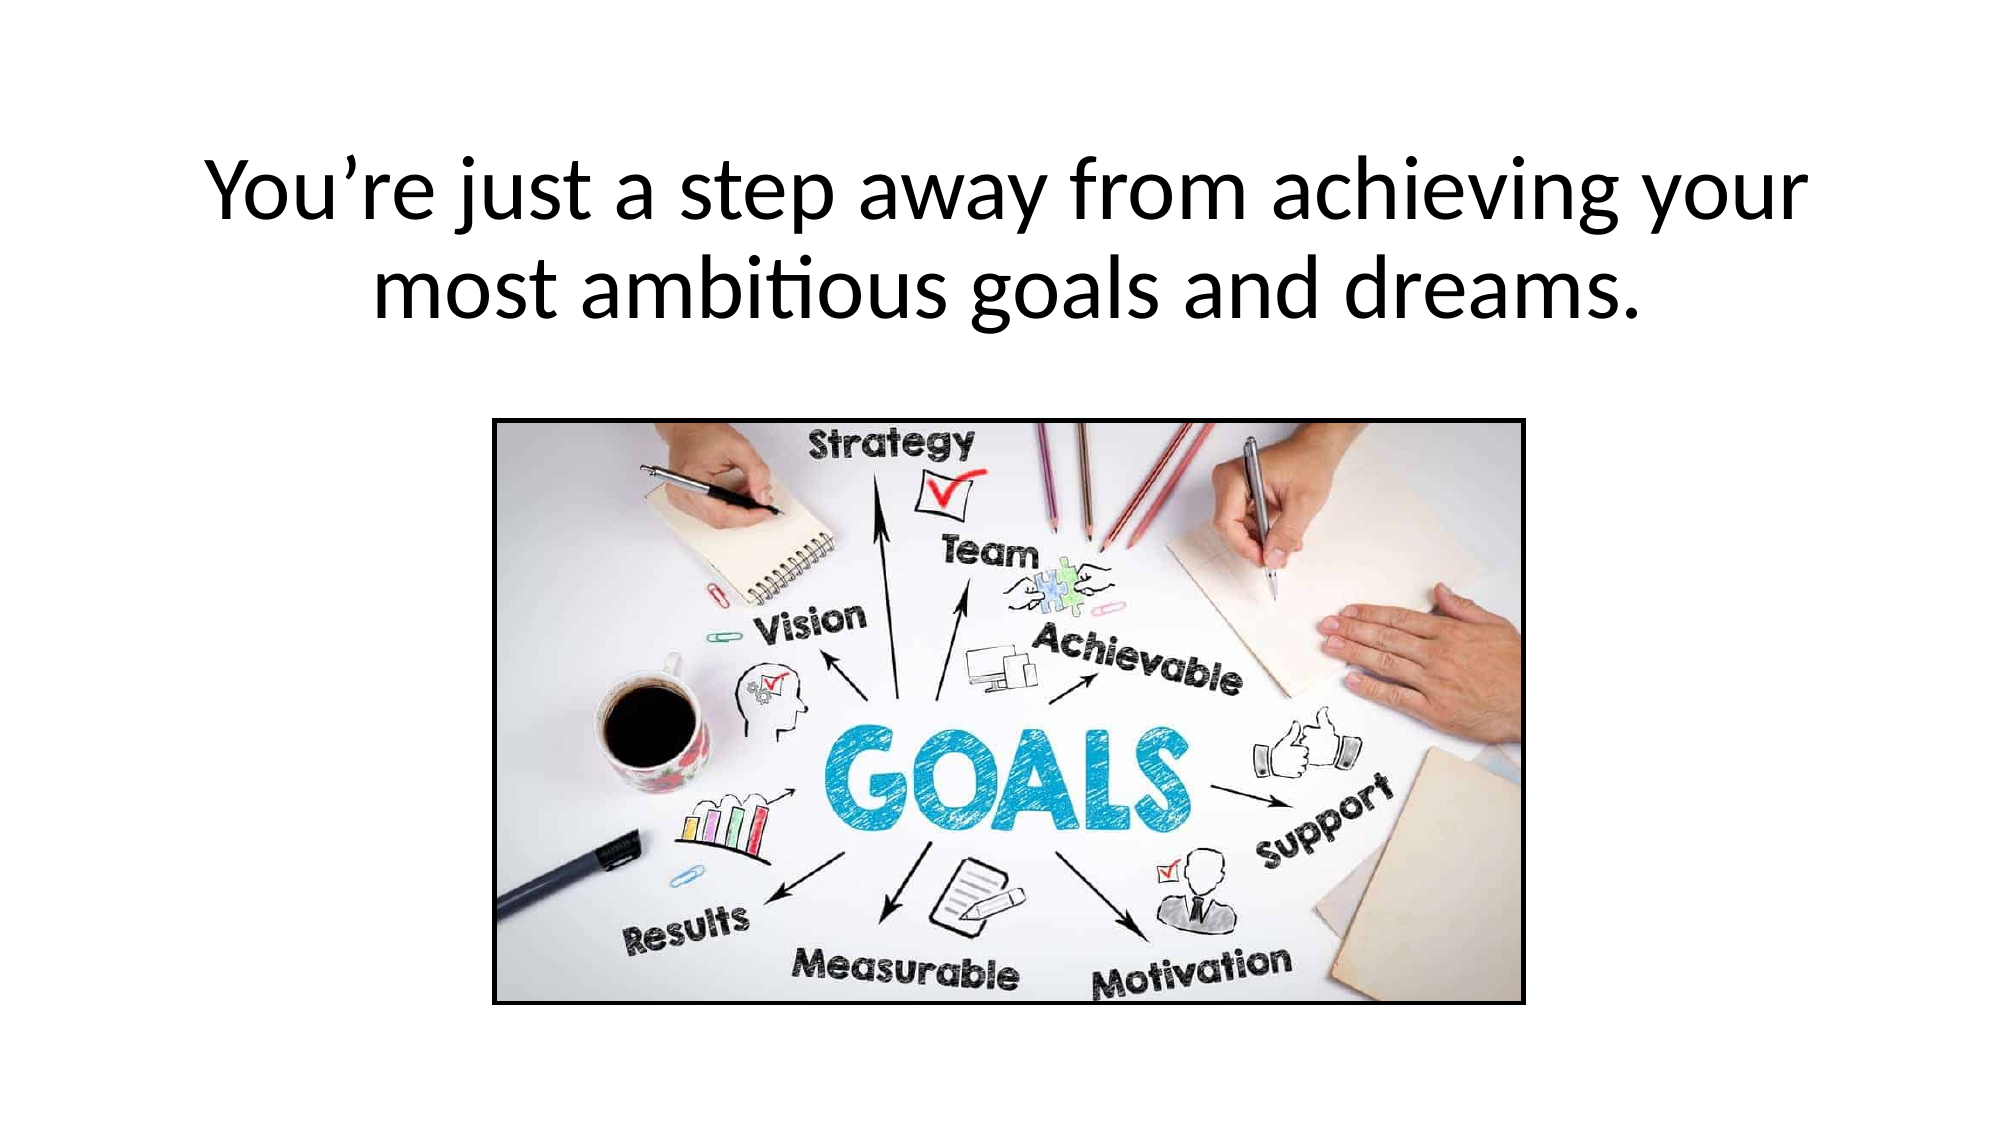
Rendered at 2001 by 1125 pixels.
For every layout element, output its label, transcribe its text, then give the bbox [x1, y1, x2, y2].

picture [496, 422, 1522, 1001]
list You’re just a step away from achieving your most ambitious goals and dreams. [146, 133, 1872, 717]
